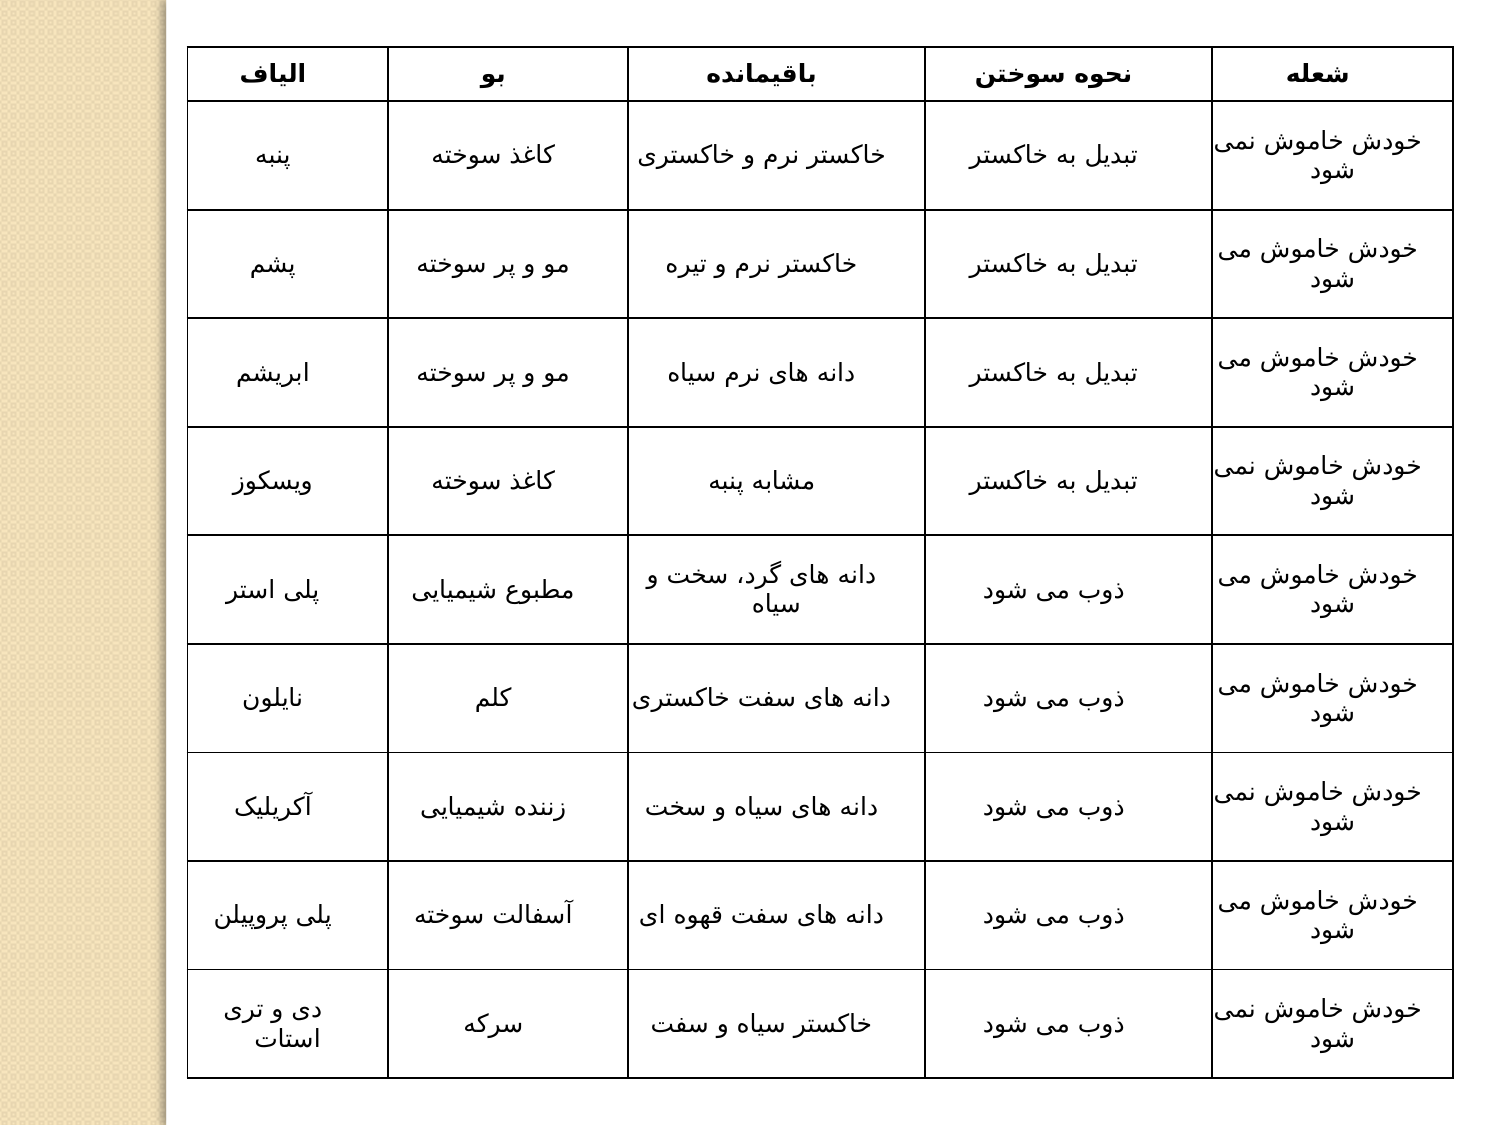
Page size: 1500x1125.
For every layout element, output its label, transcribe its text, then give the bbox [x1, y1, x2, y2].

table_cell ذوب می شود [926, 970, 1211, 1077]
table_cell خودش خاموش می شود [1213, 862, 1452, 969]
table_cell ذوب می شود [926, 645, 1211, 752]
table_cell دانه های سیاه و سخت [629, 753, 924, 860]
table_cell خودش خاموش نمی شود [1213, 102, 1452, 209]
table_cell پلی استر [188, 536, 387, 643]
table_cell پشم [188, 211, 387, 317]
table_cell کاغذ سوخته [389, 102, 627, 209]
table_cell خودش خاموش نمی شود [1213, 970, 1452, 1077]
table_cell دانه های گرد، سخت و سیاه [629, 536, 924, 643]
table_cell خودش خاموش می شود [1213, 319, 1452, 426]
table_cell آسفالت سوخته [389, 862, 627, 969]
table_cell خاکستر نرم و خاکستری [629, 102, 924, 209]
table_cell ذوب می شود [926, 862, 1211, 969]
table_header بو [389, 48, 627, 100]
table_header شعله [1213, 48, 1452, 100]
table_cell ذوب می شود [926, 753, 1211, 860]
table_cell مطبوع شیمیایی [389, 536, 627, 643]
table_cell پنبه [188, 102, 387, 209]
table_cell ابریشم [188, 319, 387, 426]
table_cell خاکستر سیاه و سفت [629, 970, 924, 1077]
table_cell دانه های نرم سیاه [629, 319, 924, 426]
table_cell خودش خاموش می شود [1213, 536, 1452, 643]
table_header الیاف [188, 48, 387, 100]
table_cell ویسکوز [188, 428, 387, 534]
table_cell مو و پر سوخته [389, 319, 627, 426]
table_cell تبدیل به خاکستر [926, 428, 1211, 534]
table_header نحوه سوختن [926, 48, 1211, 100]
table_cell تبدیل به خاکستر [926, 211, 1211, 317]
table_cell خودش خاموش نمی شود [1213, 753, 1452, 860]
table_cell خودش خاموش می شود [1213, 645, 1452, 752]
table_cell خودش خاموش نمی شود [1213, 428, 1452, 534]
table_cell سرکه [389, 970, 627, 1077]
table_cell مو و پر سوخته [389, 211, 627, 317]
table_cell دی و تری استات [188, 970, 387, 1077]
table_cell دانه های سفت قهوه ای [629, 862, 924, 969]
table_cell آکریلیک [188, 753, 387, 860]
table_cell تبدیل به خاکستر [926, 102, 1211, 209]
table_cell زننده شیمیایی [389, 753, 627, 860]
table_cell دانه های سفت خاکستری [629, 645, 924, 752]
table_cell نایلون [188, 645, 387, 752]
table_cell کاغذ سوخته [389, 428, 627, 534]
table_cell پلی پروپیلن [188, 862, 387, 969]
table_cell کلم [389, 645, 627, 752]
table_cell خاکستر نرم و تیره [629, 211, 924, 317]
table_cell مشابه پنبه [629, 428, 924, 534]
table_cell ذوب می شود [926, 536, 1211, 643]
table_header باقیمانده [629, 48, 924, 100]
table_cell تبدیل به خاکستر [926, 319, 1211, 426]
table_cell خودش خاموش می شود [1213, 211, 1452, 317]
